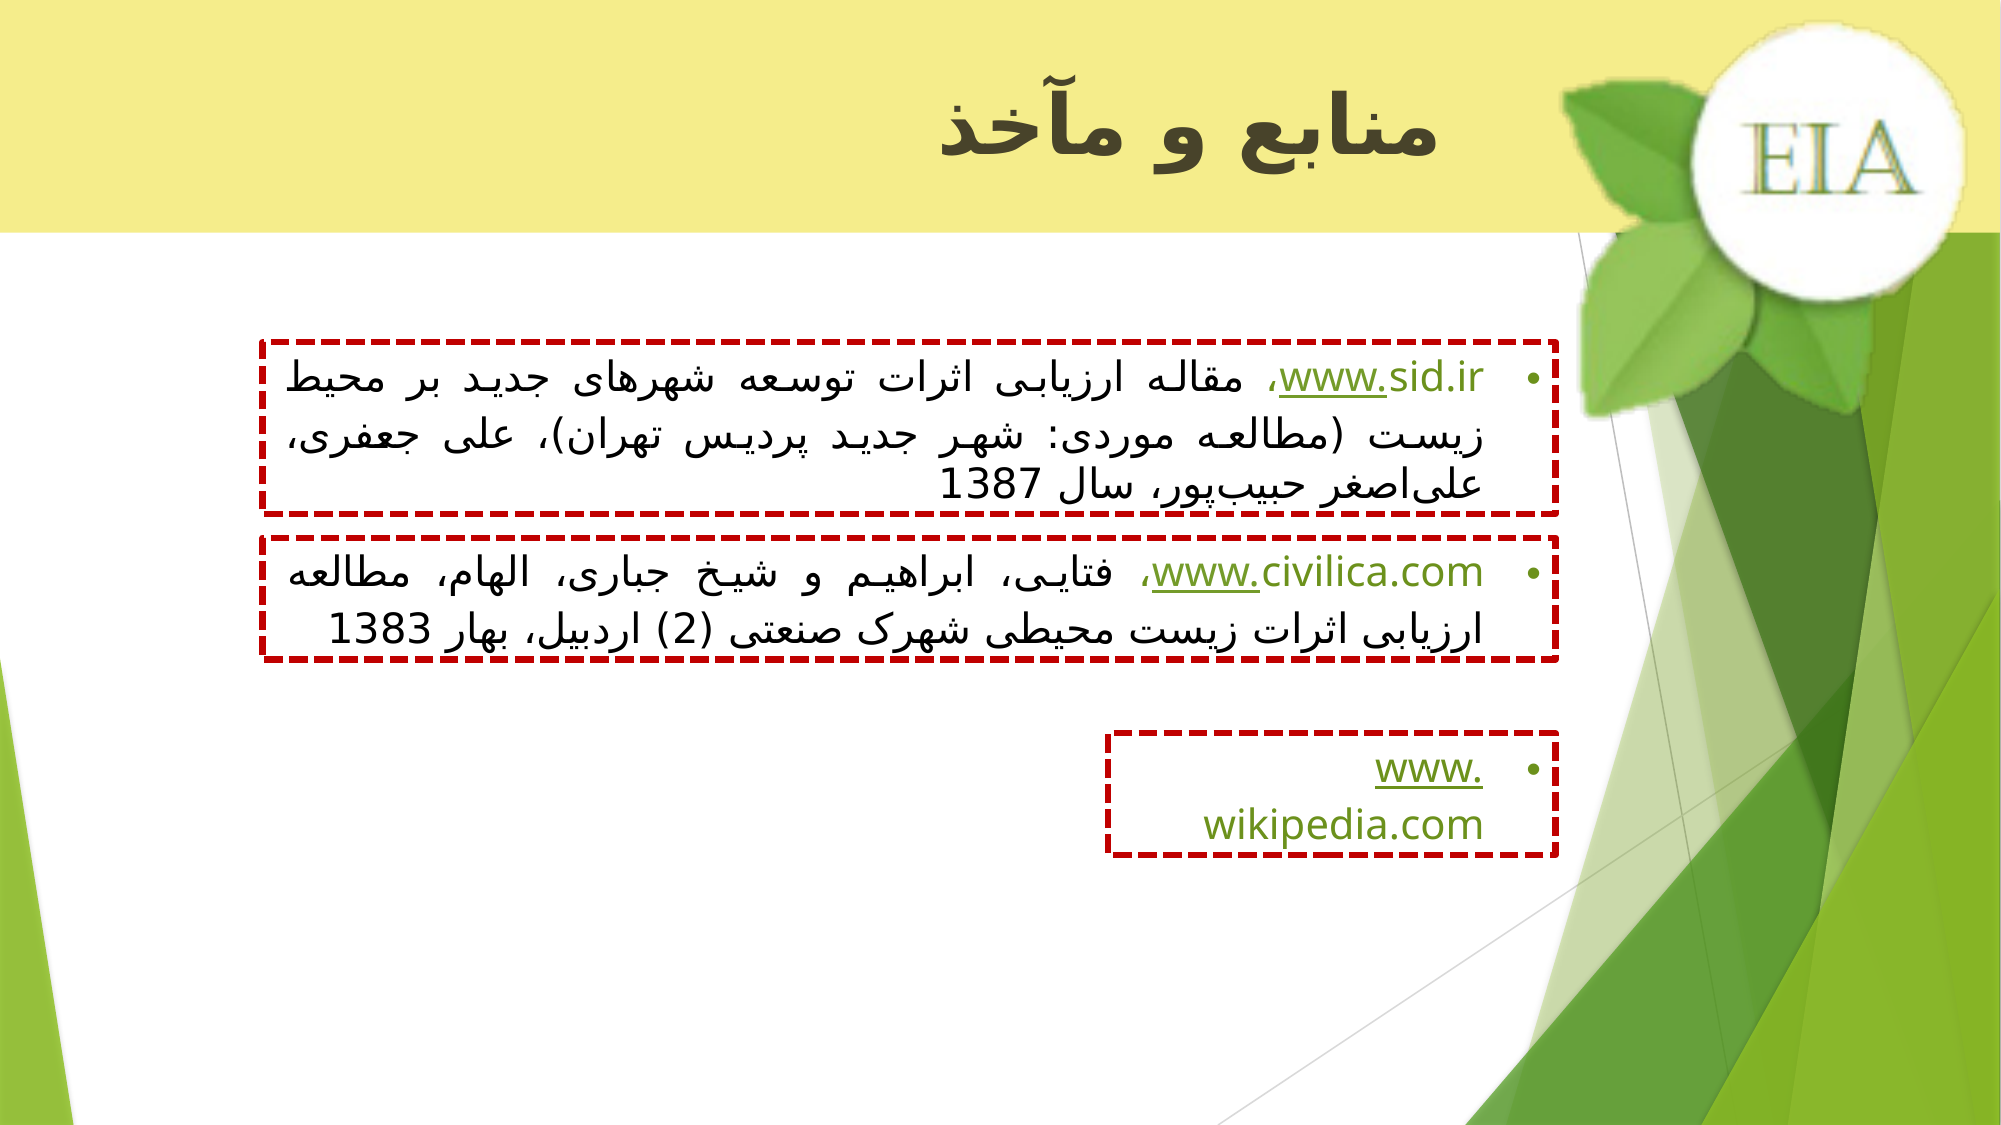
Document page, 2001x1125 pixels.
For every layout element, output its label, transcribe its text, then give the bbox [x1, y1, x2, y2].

text_box منابع و مآخذ [124, 63, 1458, 179]
text_box www.civilica.com، فتایی، ابراهیم و شیخ جباری، الهام، مطالعه ارزیابی اثرات زیست محیطی شهرک صنعتی (2) اردبیل، بهار 1383 [262, 537, 1556, 660]
picture [1522, 15, 1982, 450]
text_box www.sid.ir، مقاله ارزیابی اثرات توسعه شهرهای جدید بر محیط زیست (مطالعه موردی: شهر جدید پردیس تهران)، علی جعفری، علی‌اصغر حبیب‌پور، سال 1387 [262, 342, 1556, 515]
text_box www.wikipedia.com [1108, 733, 1556, 855]
